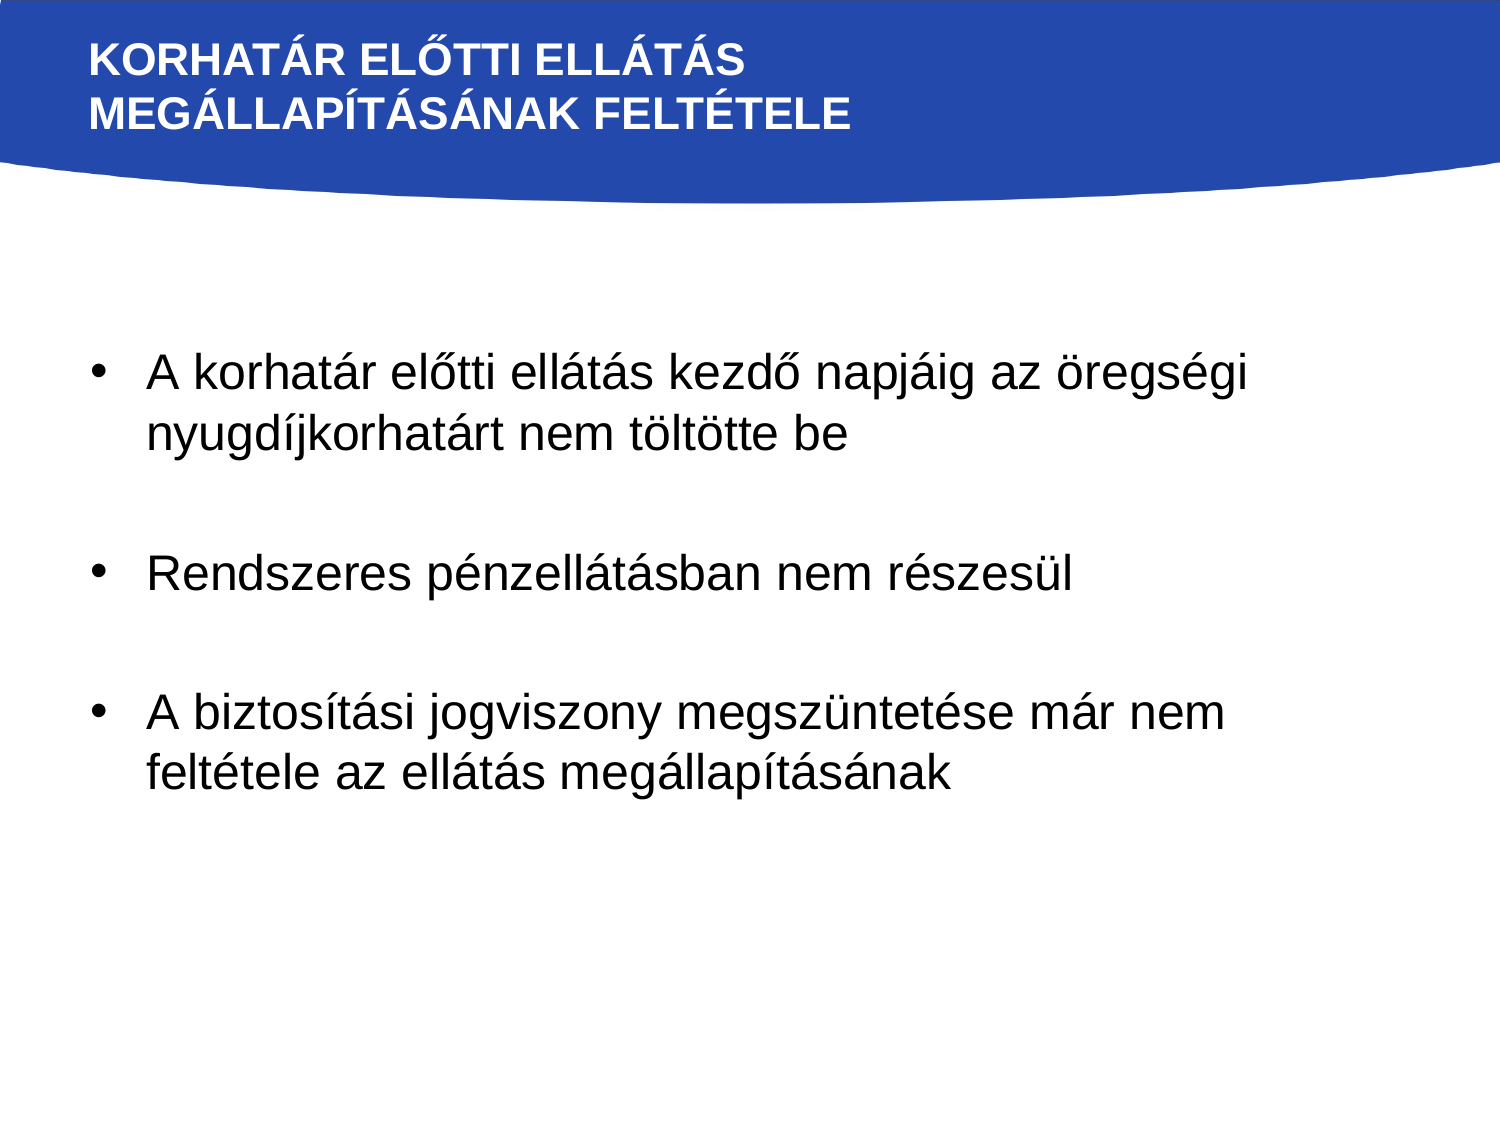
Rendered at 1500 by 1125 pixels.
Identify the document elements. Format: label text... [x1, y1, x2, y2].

title Korhatár előtti ellátás megállapításának feltétele [73, 7, 1152, 161]
list A korhatár előtti ellátás kezdő napjáig az öregségi nyugdíjkorhatárt nem töltötte be Rendszeres pénzellátásban nem részesül A biztosítási jogviszony megszüntetése már nem feltétele az ellátás megállapításának [75, 262, 1425, 1005]
picture [0, 0, 1500, 1125]
